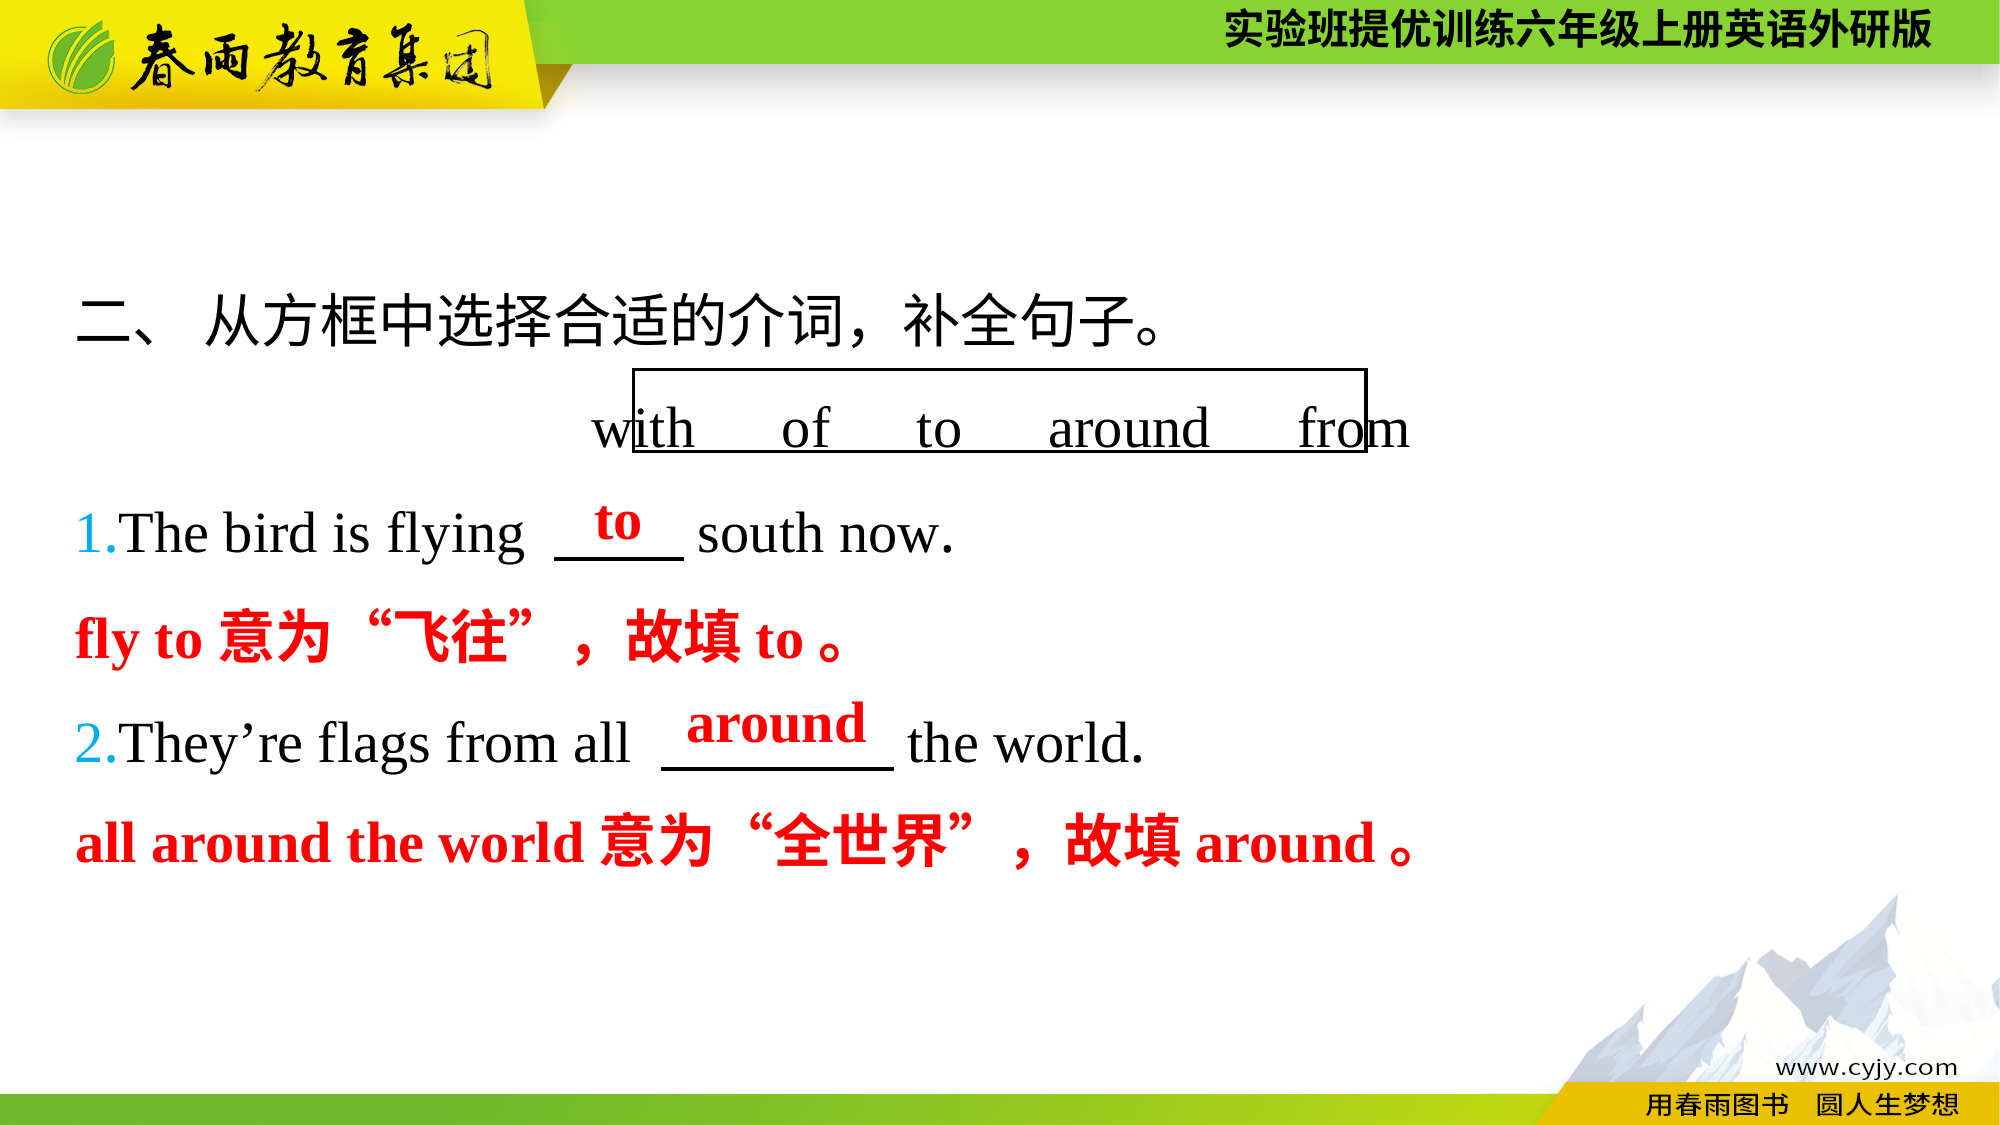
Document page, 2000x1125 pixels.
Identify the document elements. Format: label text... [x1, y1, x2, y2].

text_box around [671, 676, 894, 761]
text_box all around the world意为“全世界”，故填around。 [60, 761, 1768, 882]
text_box fly to意为“飞往”，故填to。 [60, 558, 1061, 678]
list 二、 从方框中选择合适的介词，补全句子。 with of to around from 1.The bird is flying south now. 2.They’re flags from all the world. [59, 241, 1944, 787]
text_box [633, 369, 1366, 452]
picture [0, 0, 2000, 1125]
text_box to [579, 473, 659, 559]
